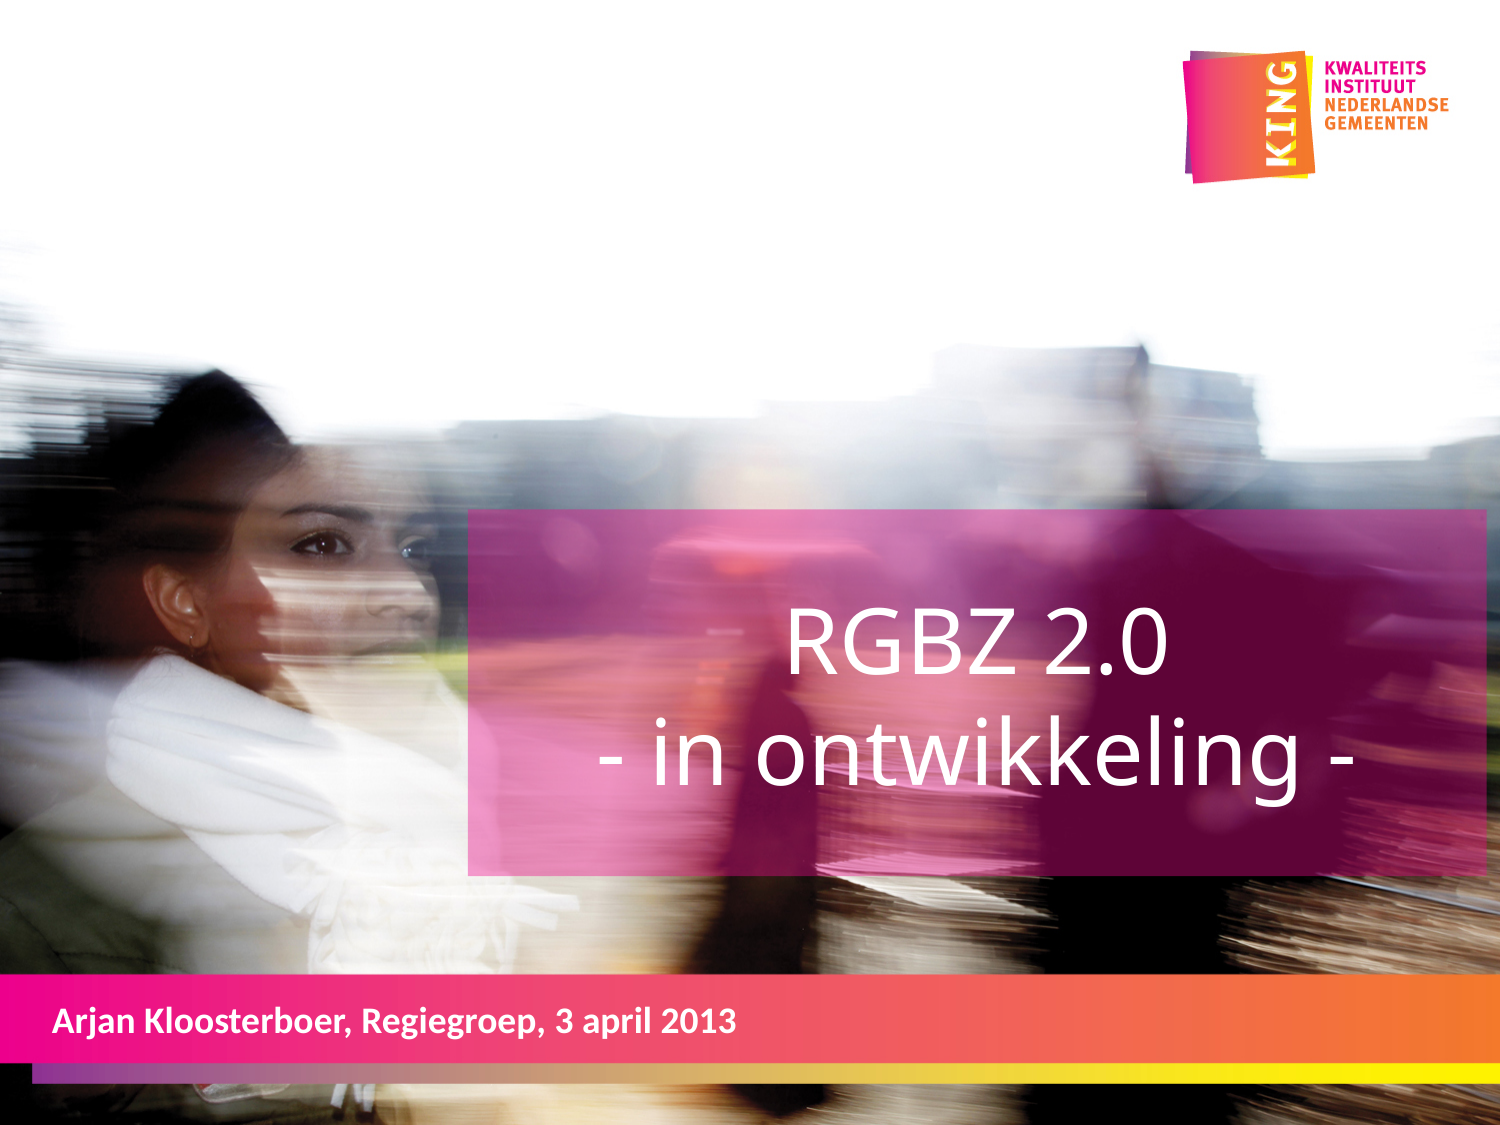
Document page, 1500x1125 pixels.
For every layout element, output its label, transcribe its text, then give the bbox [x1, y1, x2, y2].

text_box Arjan Kloosterboer, Regiegroep, 3 april 2013 [37, 987, 1247, 1058]
text_box RGBZ 2.0 - in ontwikkeling - [467, 509, 1487, 877]
picture [0, 0, 1500, 1125]
